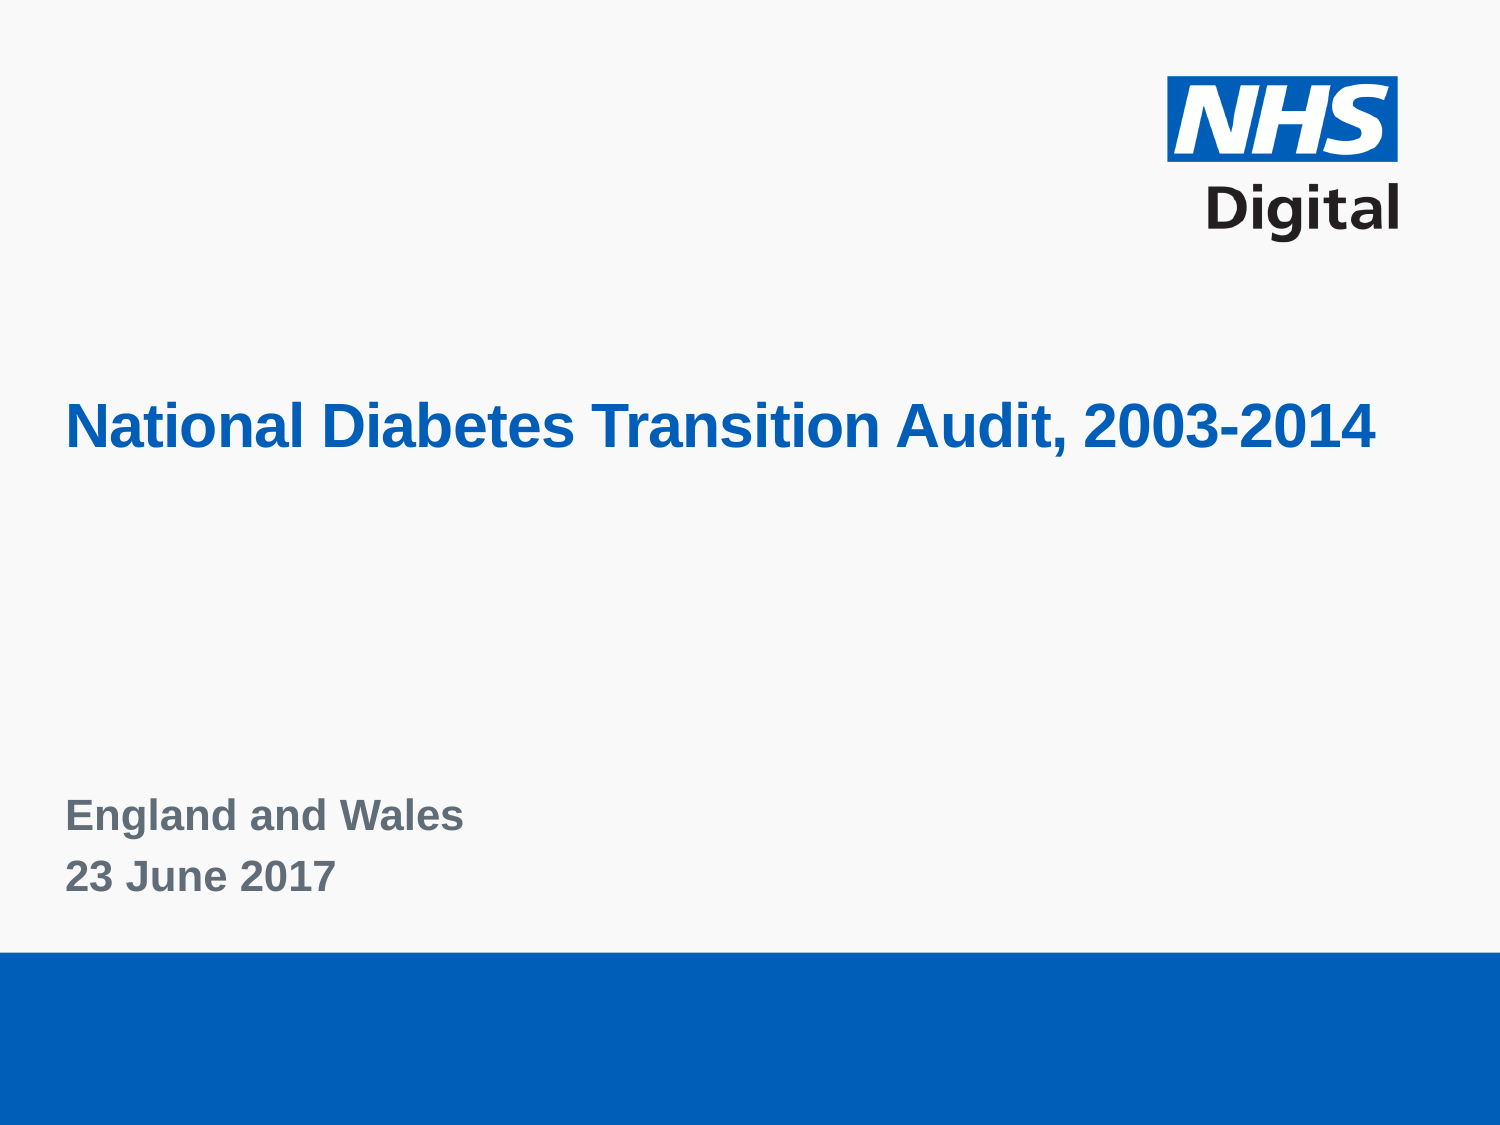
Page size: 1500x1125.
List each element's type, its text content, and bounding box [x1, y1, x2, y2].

picture [1139, 55, 1424, 263]
list National Diabetes Transition Audit, 2003-2014 [64, 385, 1400, 811]
list England and Wales 23 June 2017 [64, 786, 869, 917]
